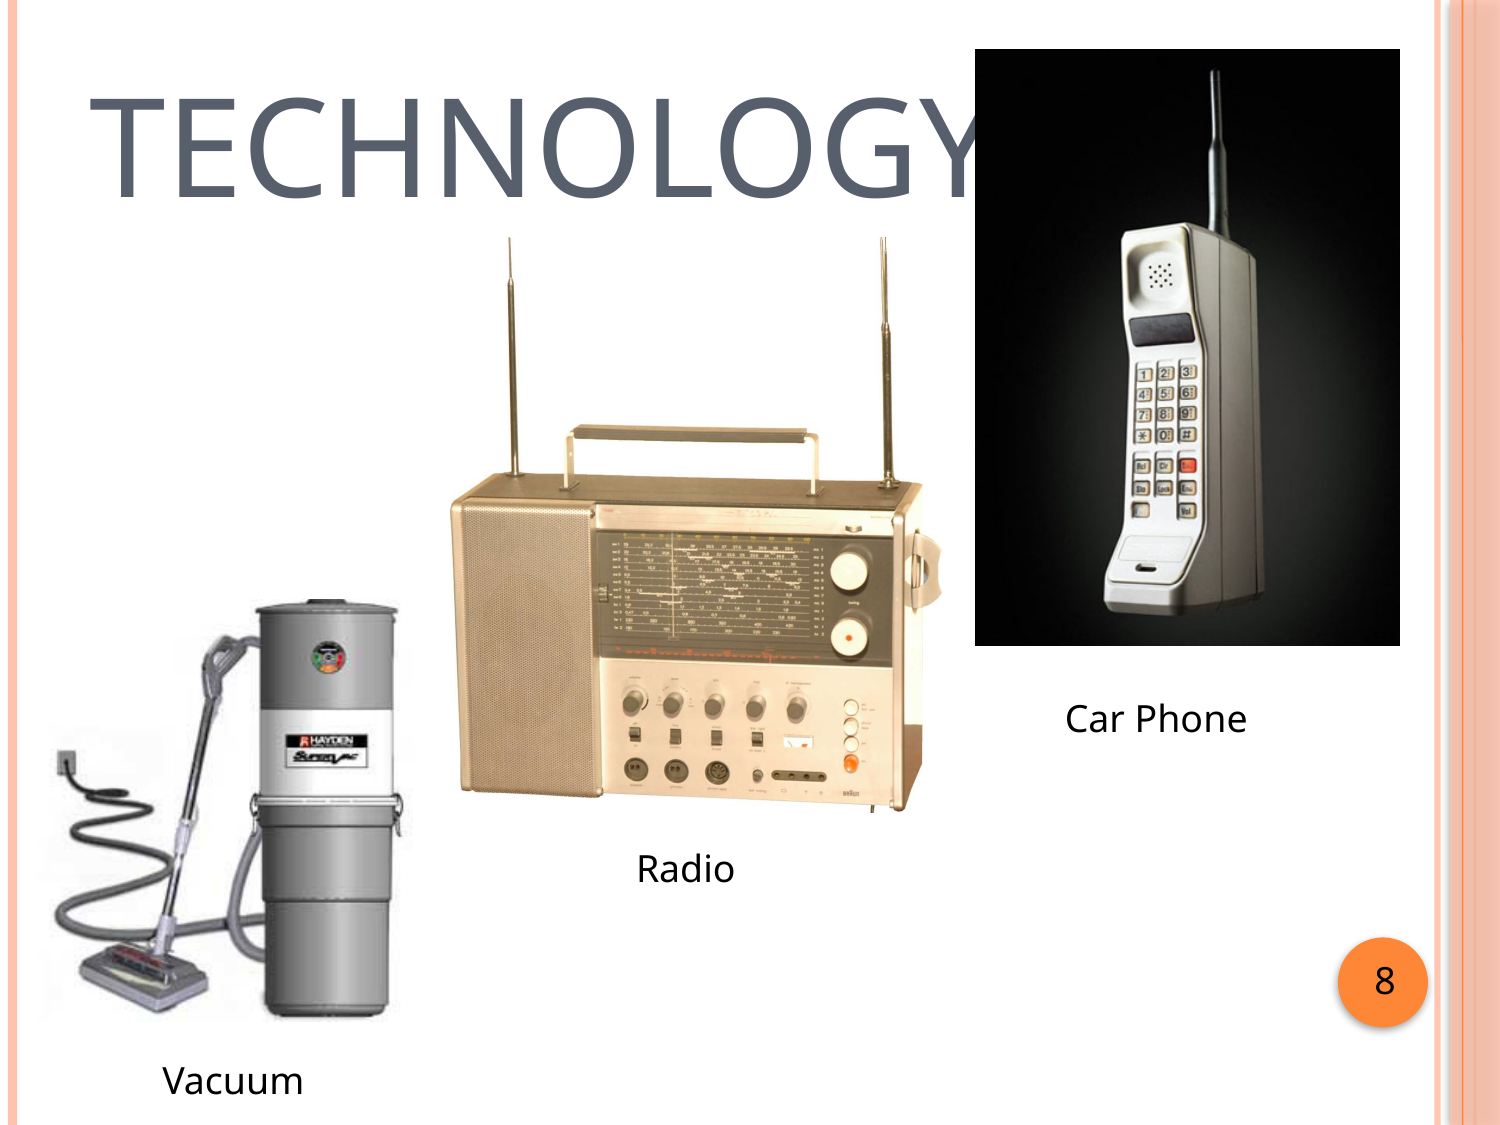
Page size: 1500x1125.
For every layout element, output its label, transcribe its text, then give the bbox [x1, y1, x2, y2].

title Technology [75, 45, 1300, 233]
text_box Vacuum [50, 1049, 463, 1110]
text_box Car Phone [1050, 687, 1400, 748]
picture [974, 49, 1401, 646]
text_box 8 [1349, 949, 1413, 1010]
text_box Radio [474, 837, 900, 898]
picture [36, 599, 417, 1023]
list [449, 236, 943, 814]
